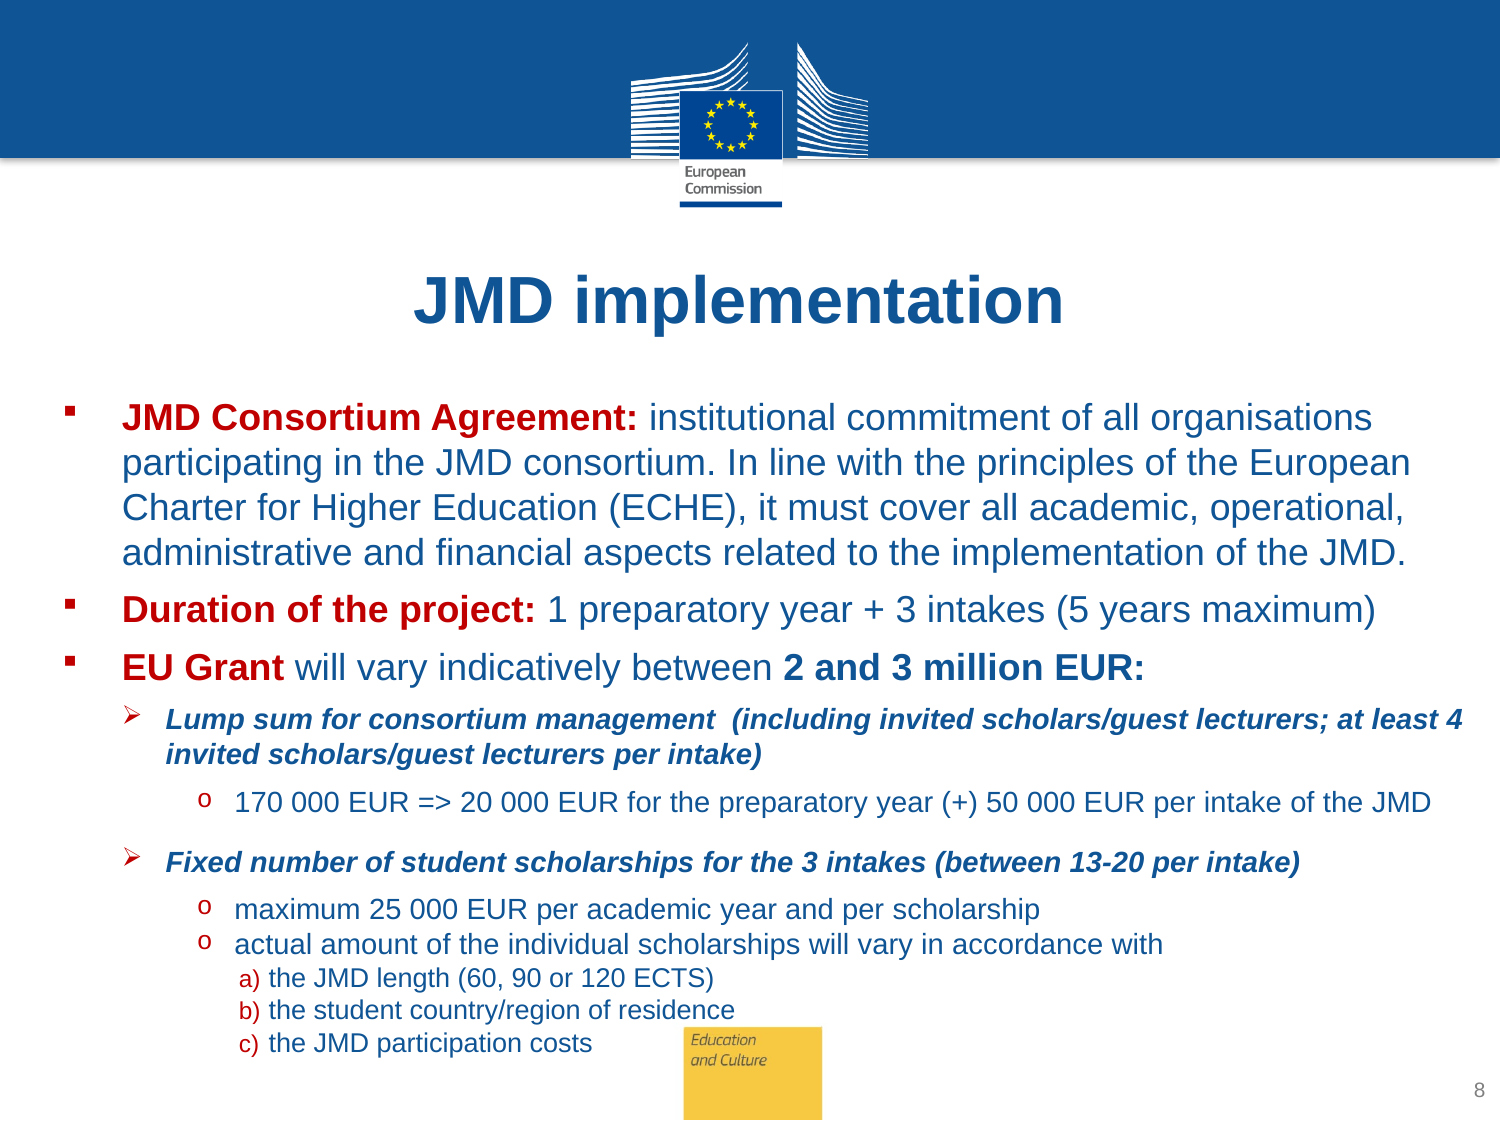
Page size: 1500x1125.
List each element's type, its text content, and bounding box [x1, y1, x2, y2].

list JMD Consortium Agreement: institutional commitment of all organisations participating in the JMD consortium. In line with the principles of the European Charter for Higher Education (ECHE), it must cover all academic, operational, administrative and financial aspects related to the implementation of the JMD. Duration of the project: 1 preparatory year + 3 intakes (5 years maximum) EU Grant will vary indicatively between 2 and 3 million EUR: Lump sum for consortium management (including invited scholars/guest lecturers; at least 4 invited scholars/guest lecturers per intake) 170 000 EUR => 20 000 EUR for the preparatory year (+) 50 000 EUR per intake of the JMD Fixed number of student scholarships for the 3 intakes (between 13-20 per intake) maximum 25 000 EUR per academic year and per scholarship actual amount of the individual scholarships will vary in accordance with the JMD length (60, 90 or 120 ECTS) the student country/region of residence the JMD participation costs [17, 385, 1483, 1047]
picture [129, 1047, 1376, 1120]
title JMD implementation [64, 219, 1415, 374]
picture [631, 42, 868, 208]
slide_number 8 [1458, 1069, 1500, 1125]
